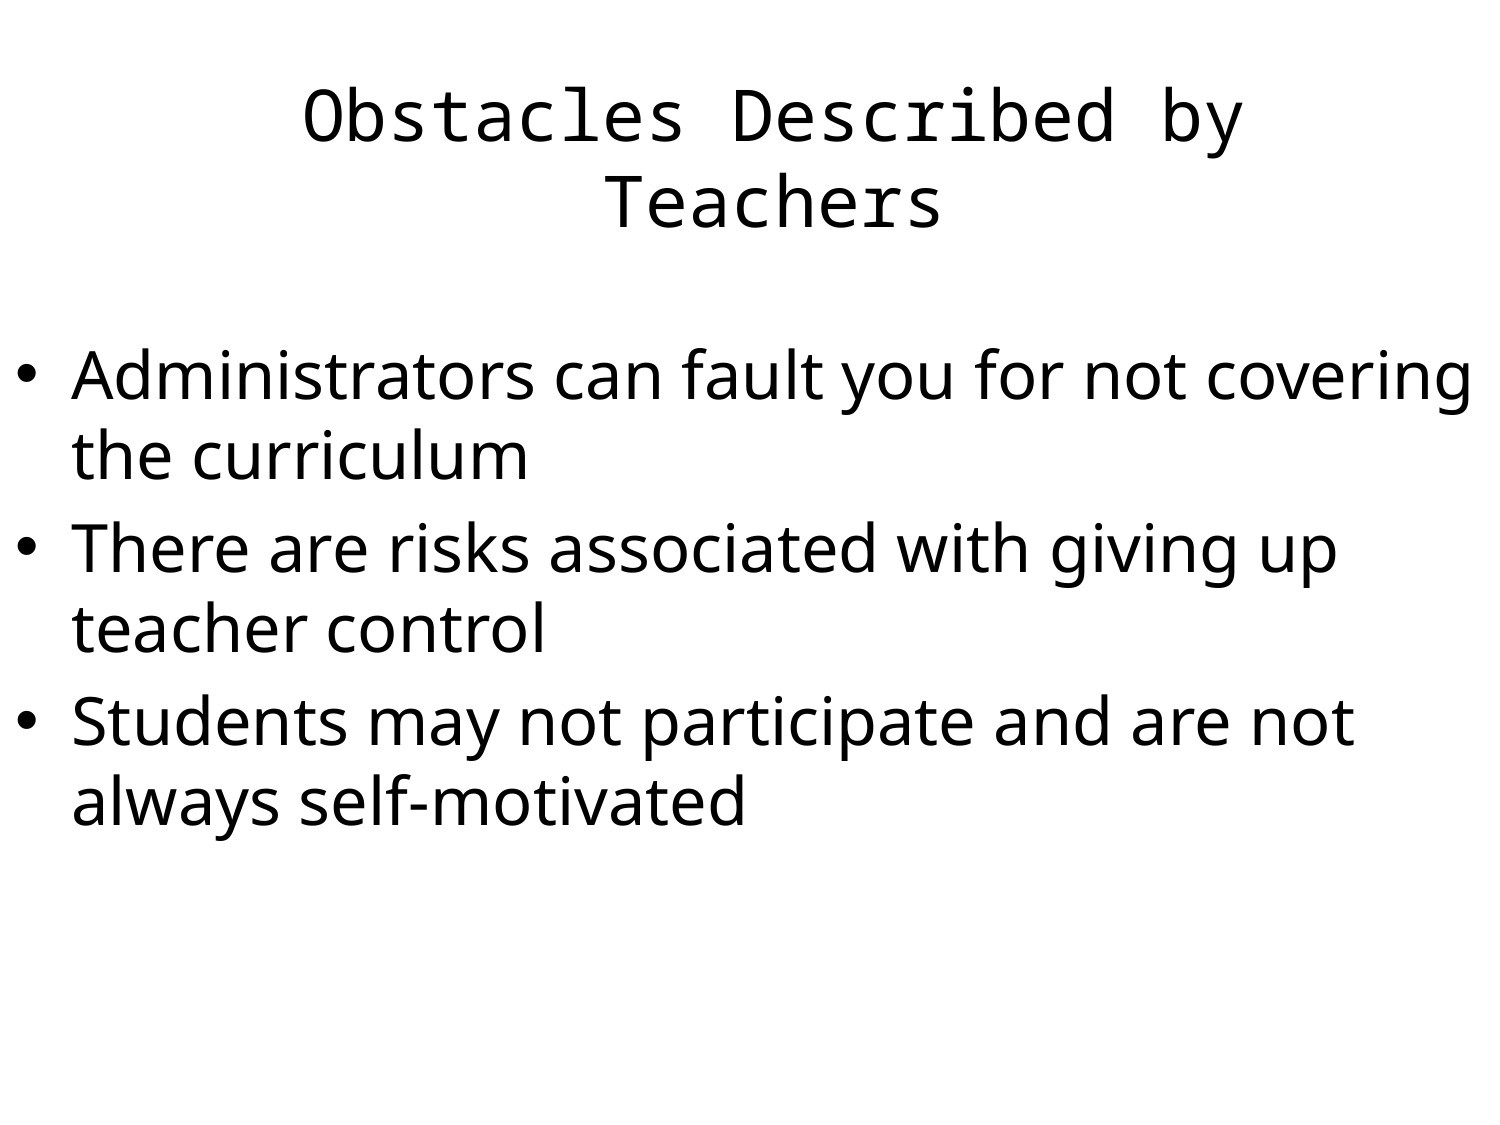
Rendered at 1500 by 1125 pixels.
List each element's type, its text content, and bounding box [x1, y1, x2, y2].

list Administrators can fault you for not covering the curriculum There are risks associated with giving up teacher control Students may not participate and are not always self-motivated [0, 324, 1500, 936]
title Obstacles Described by Teachers [125, 62, 1425, 250]
